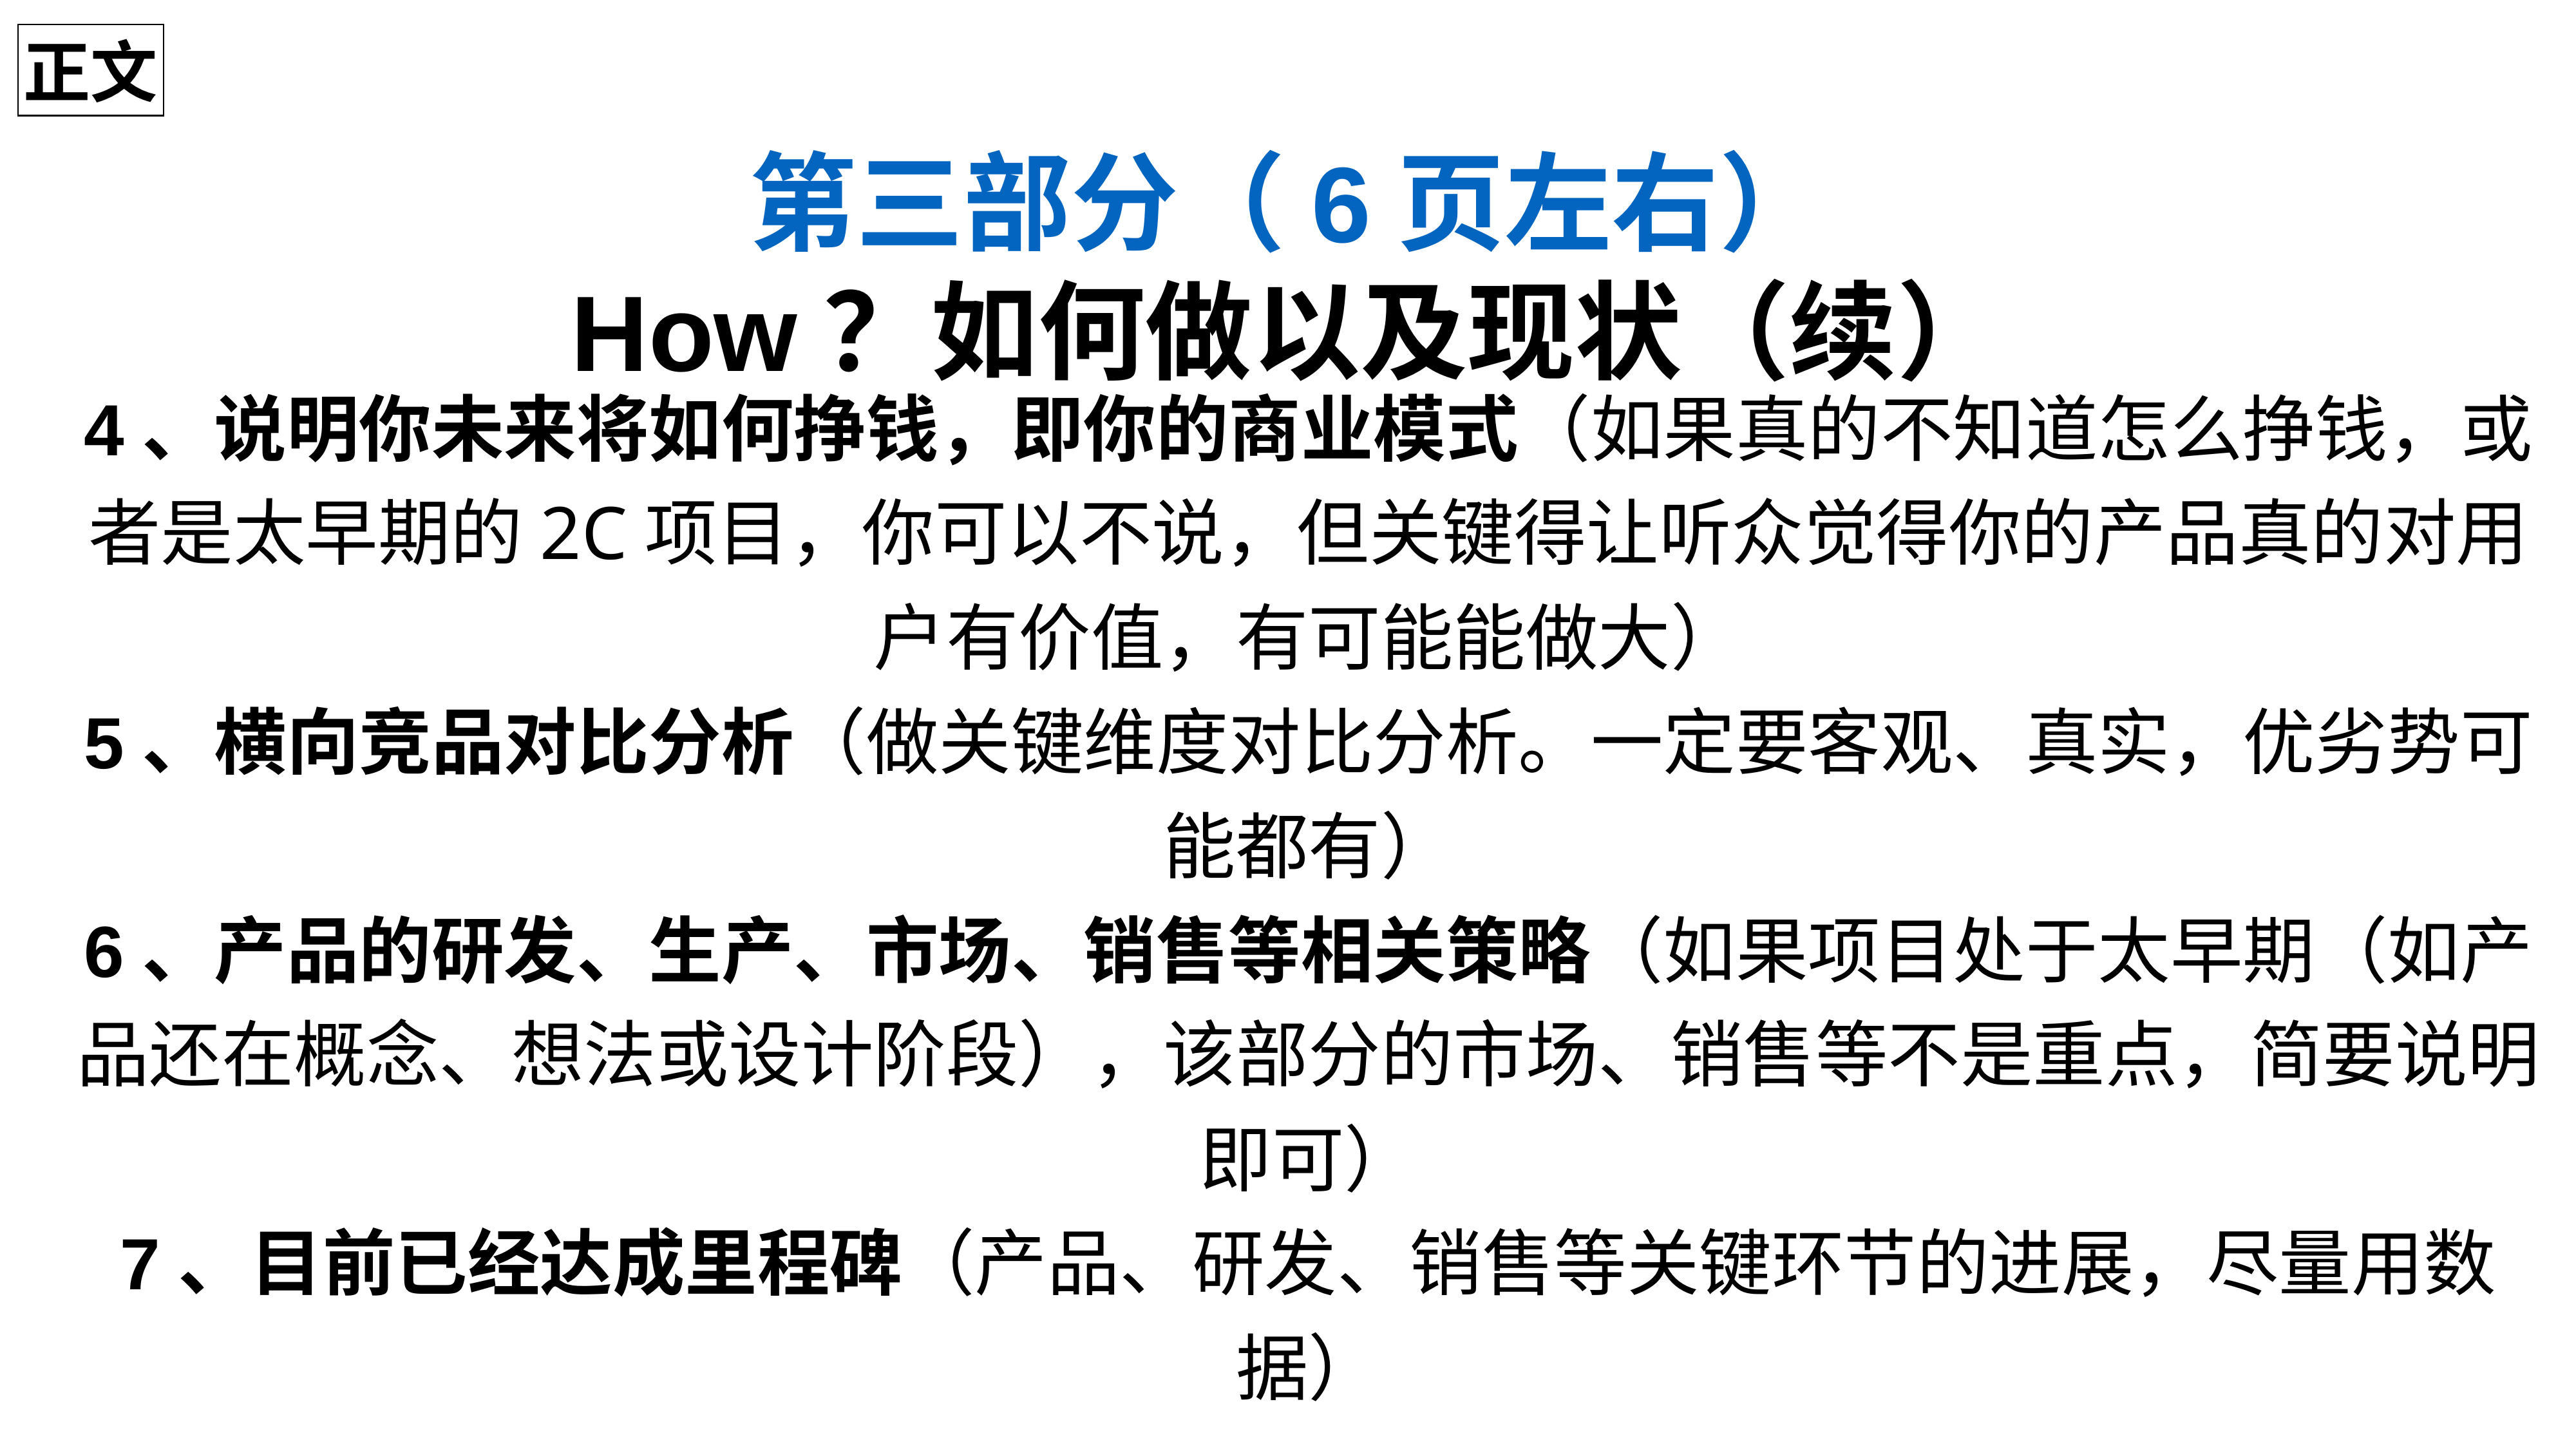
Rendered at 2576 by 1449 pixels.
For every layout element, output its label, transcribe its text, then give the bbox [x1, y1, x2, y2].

list 4、说明你未来将如何挣钱，即你的商业模式（如果真的不知道怎么挣钱，或者是太早期的2C项目，你可以不说，但关键得让听众觉得你的产品真的对用户有价值，有可能能做大） 5、横向竞品对比分析（做关键维度对比分析。一定要客观、真实，优劣势可能都有） 6、产品的研发、生产、市场、销售等相关策略（如果项目处于太早期（如产品还在概念、想法或设计阶段），该部分的市场、销售等不是重点，简要说明即可） 7、目前已经达成里程碑（产品、研发、销售等关键环节的进展，尽量用数据） [64, 472, 2553, 1302]
text_box 正文 [18, 24, 164, 116]
text_box 第三部分（6页左右） How？如何做以及现状（续） [64, 129, 2512, 398]
